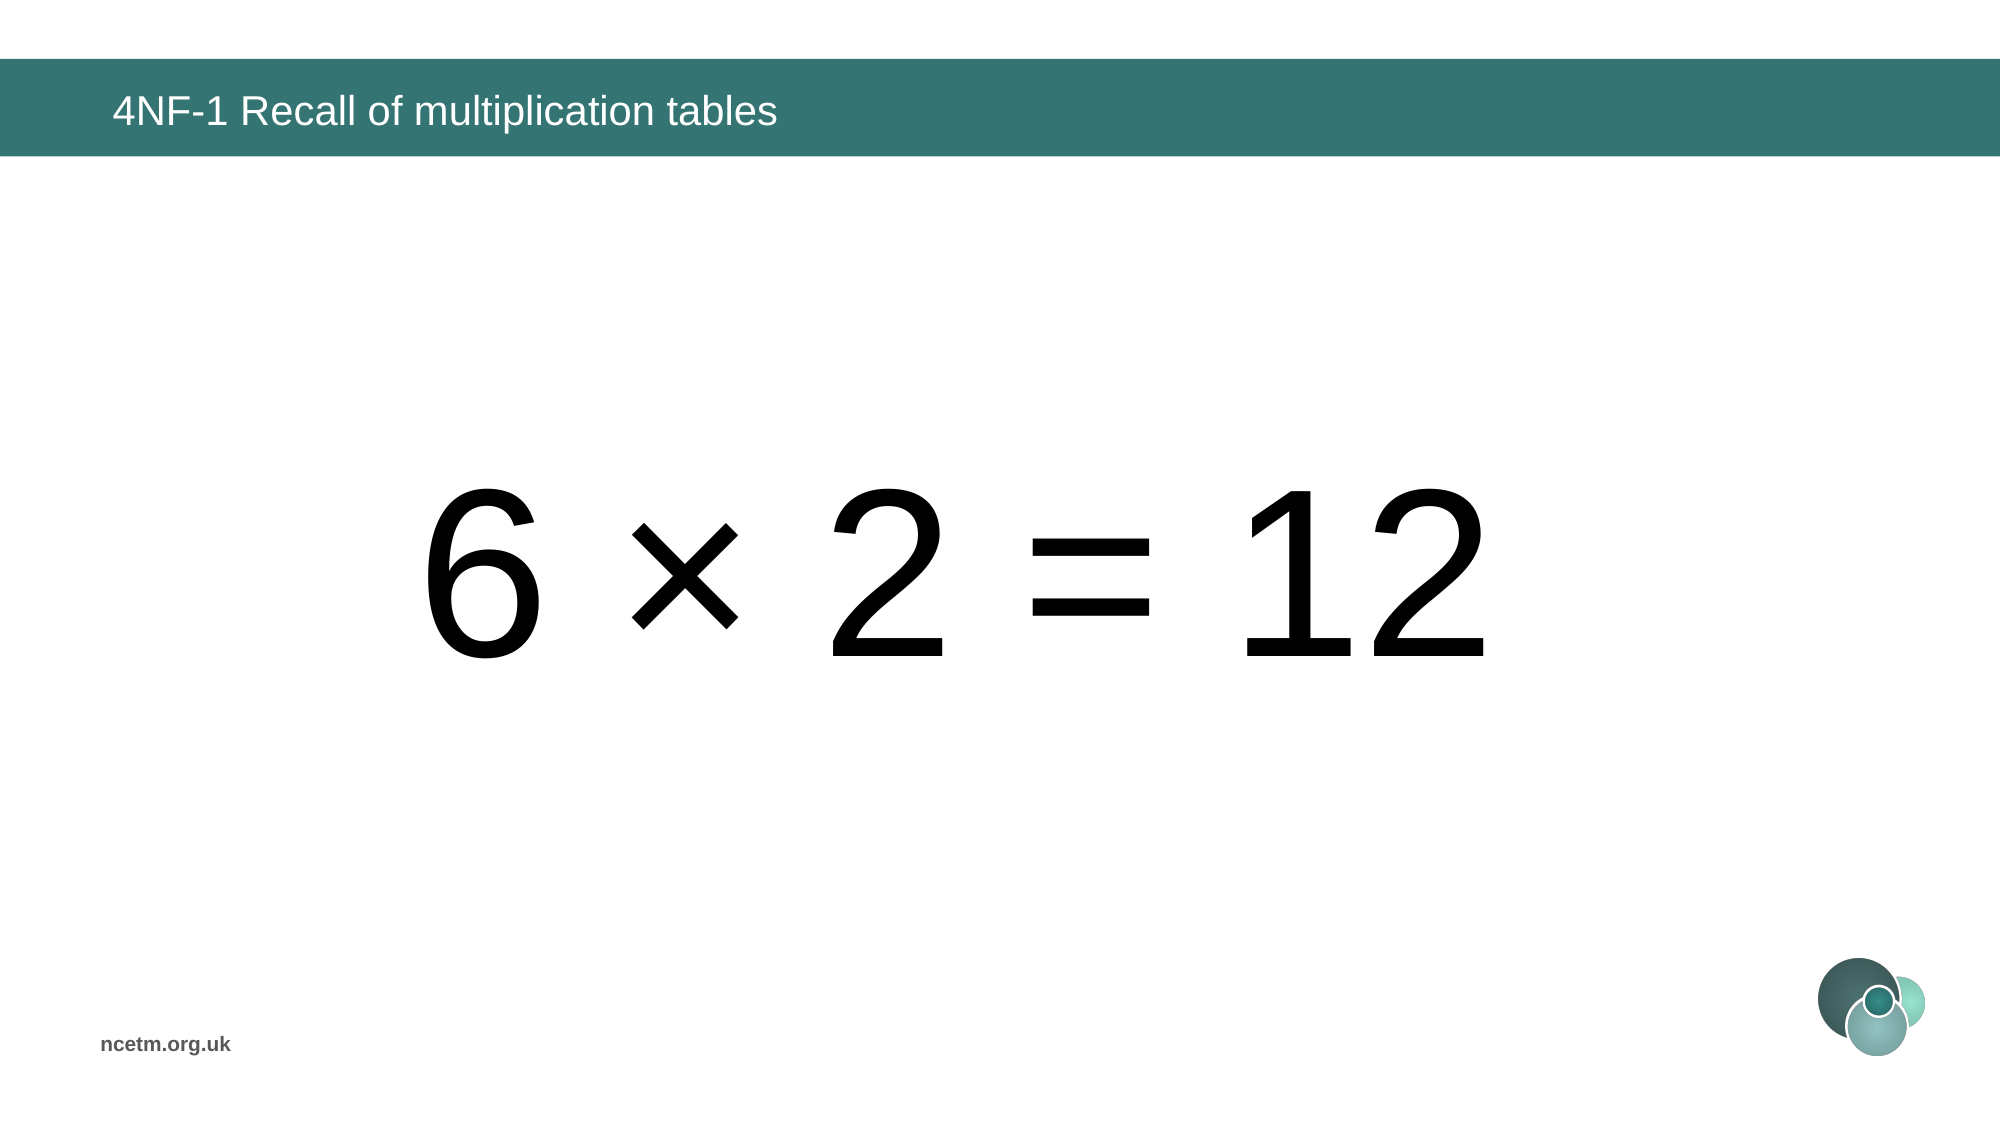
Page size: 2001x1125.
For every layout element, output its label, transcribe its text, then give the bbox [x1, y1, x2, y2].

text_box 6 × 2 = [401, 409, 1214, 712]
title 4NF-1 Recall of multiplication tables [97, 76, 1945, 147]
picture [1818, 958, 1925, 1056]
text_box 12 [1214, 409, 1511, 712]
